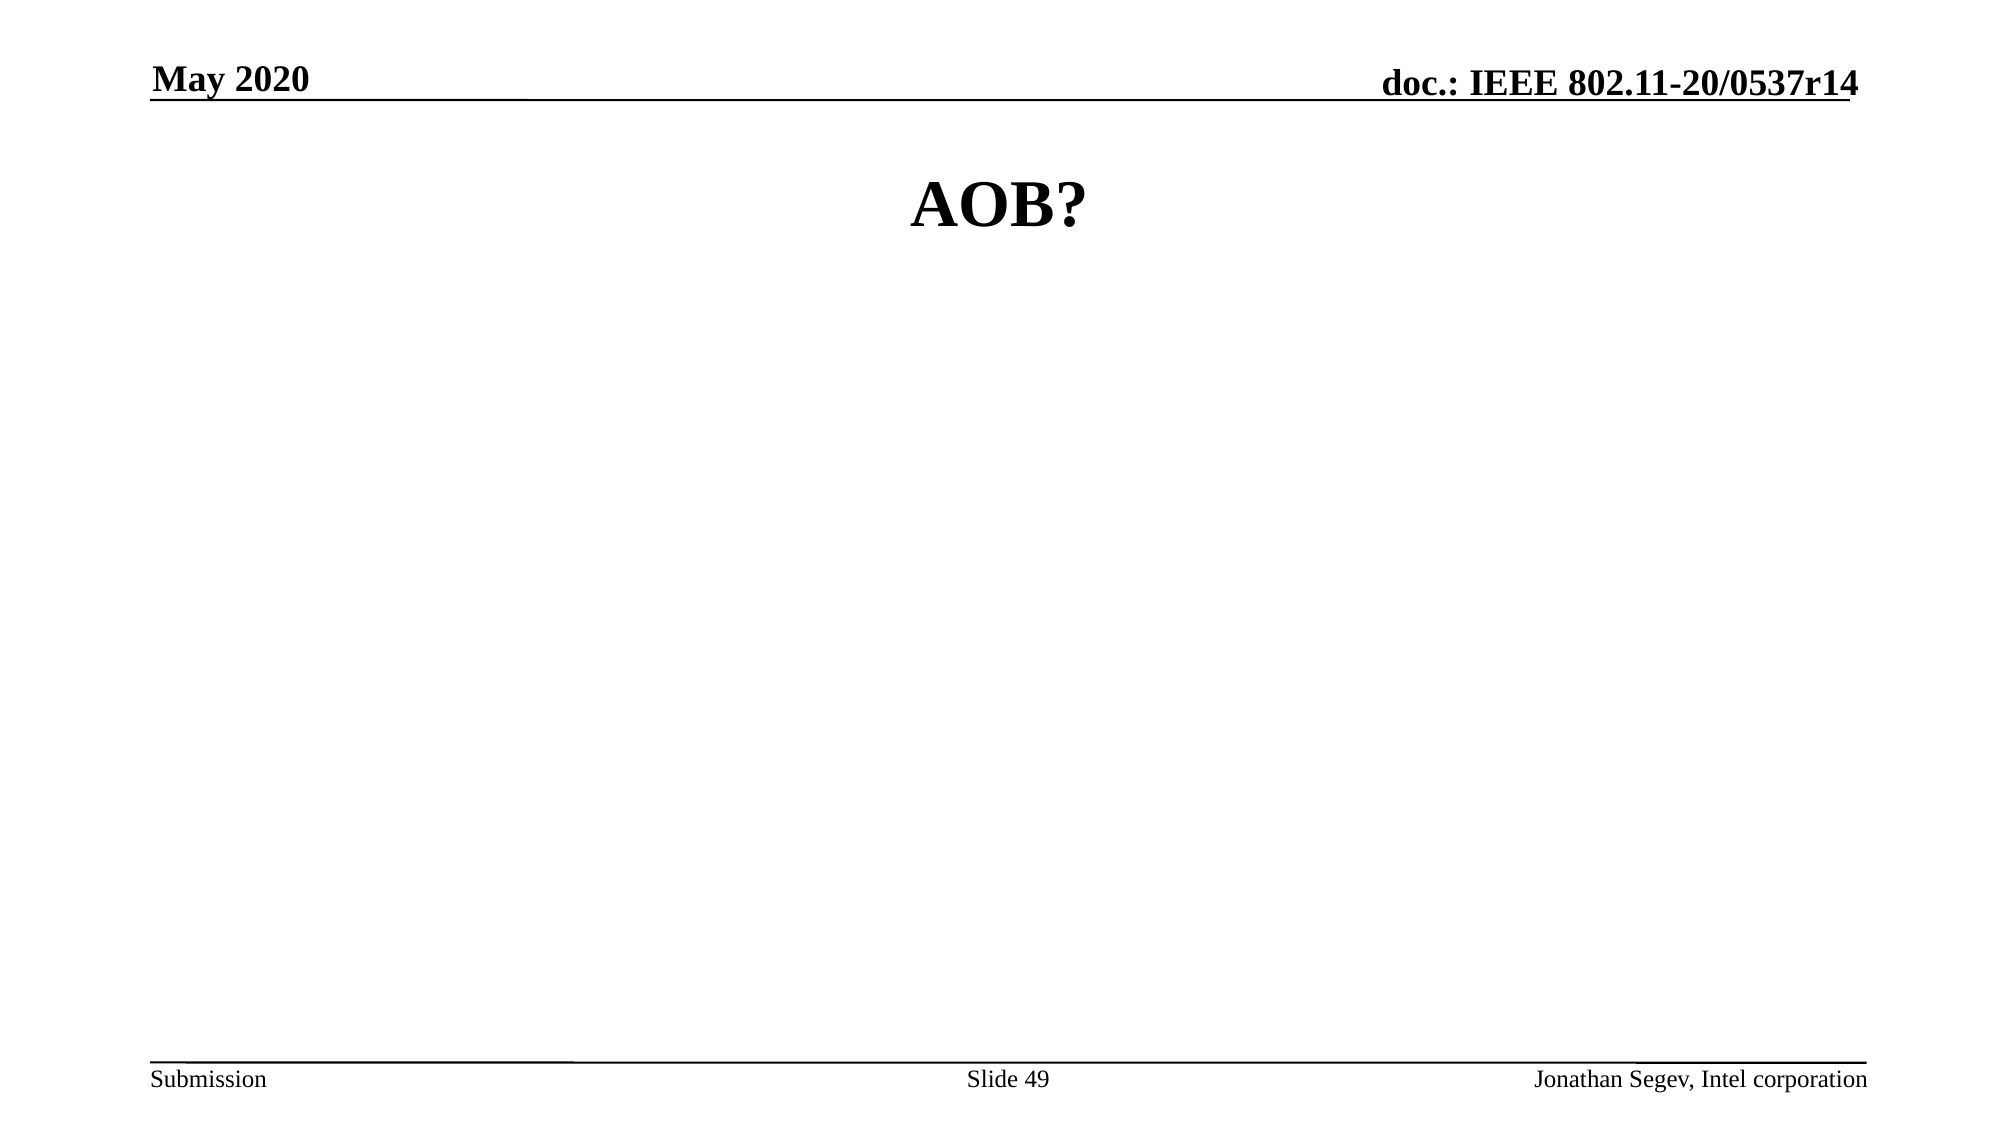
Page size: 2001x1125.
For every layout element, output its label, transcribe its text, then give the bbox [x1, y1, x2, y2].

footer Jonathan Segev, Intel corporation [1171, 1061, 1869, 1093]
slide_number Slide 49 [950, 1061, 1067, 1123]
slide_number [152, 54, 563, 100]
title AOB? [149, 112, 1850, 288]
